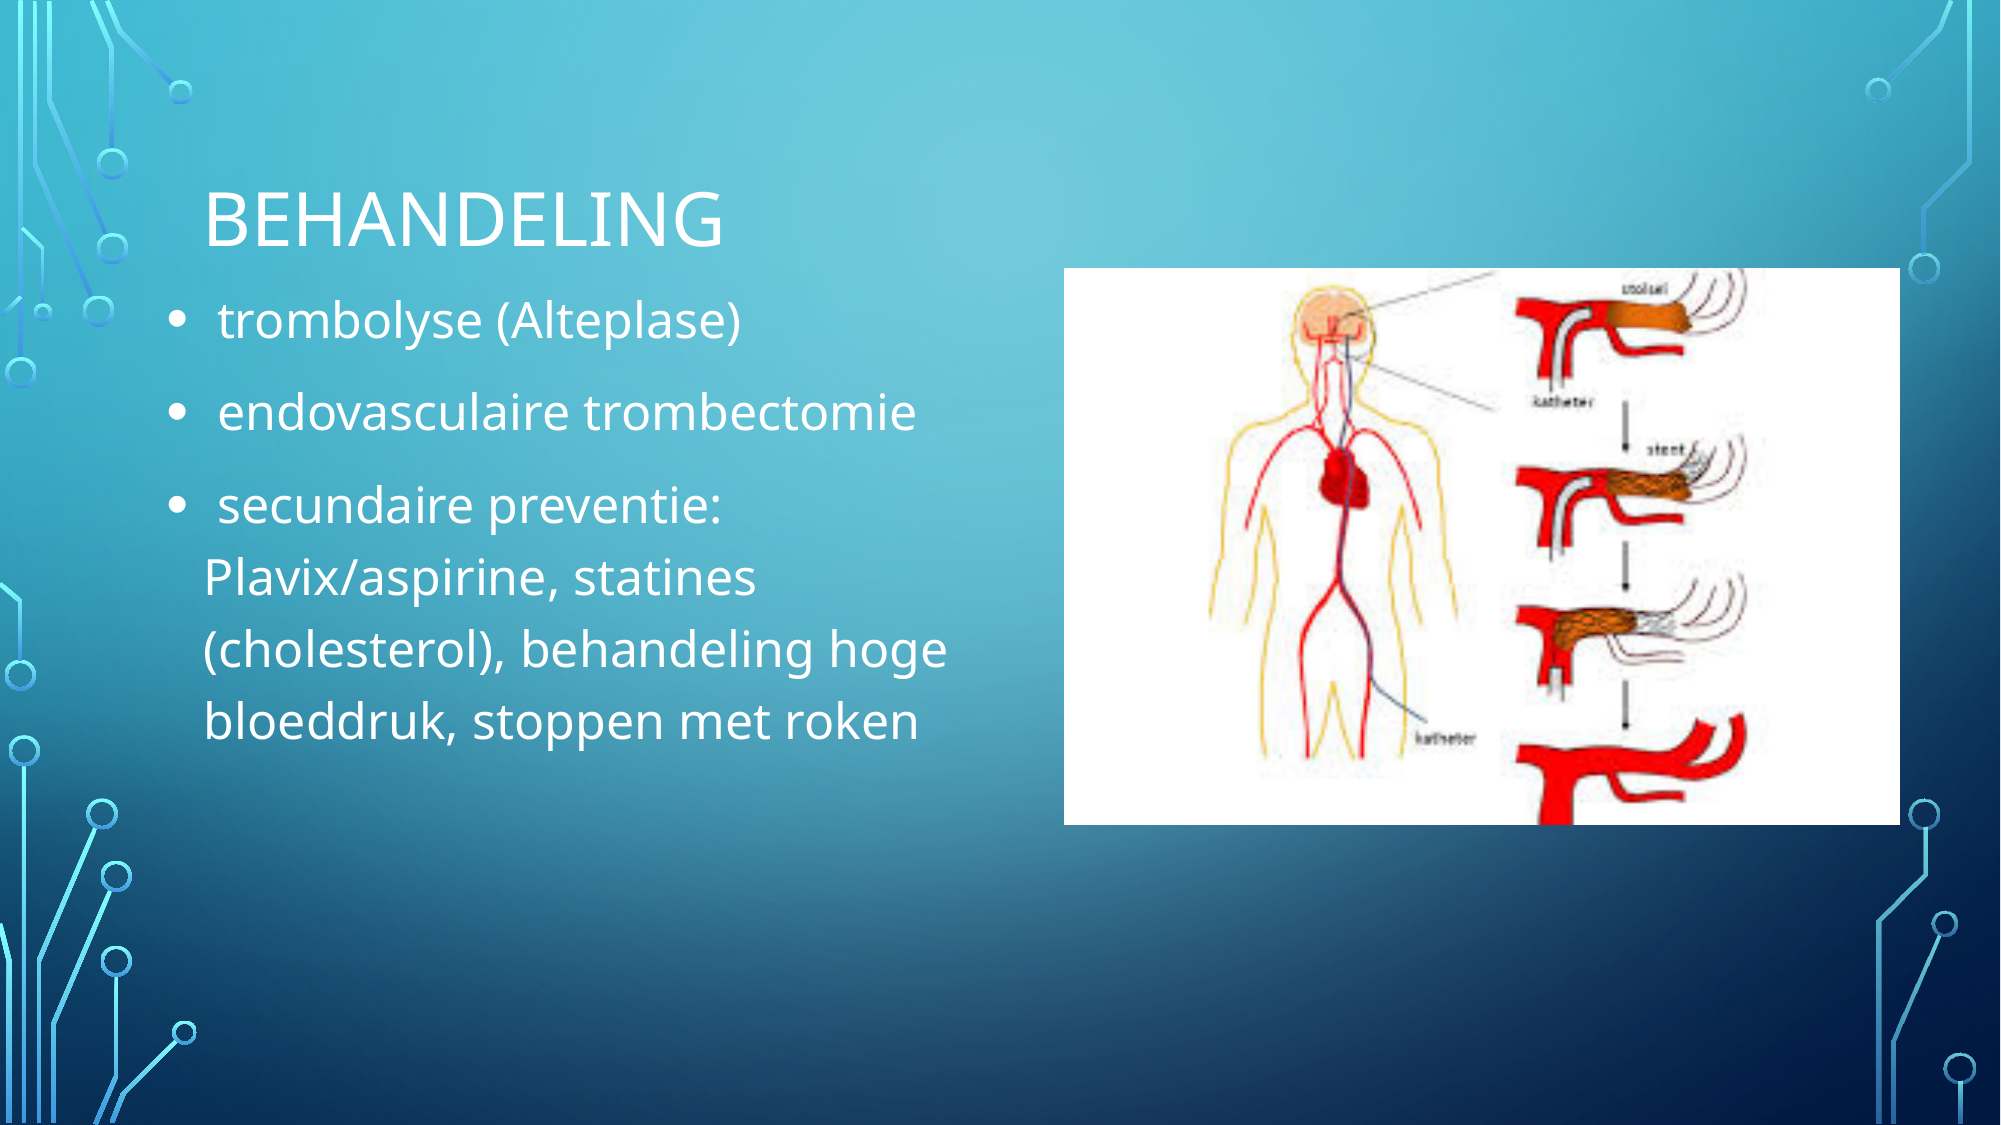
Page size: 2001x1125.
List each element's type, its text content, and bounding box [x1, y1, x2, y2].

list trombolyse (Alteplase) endovasculaire trombectomie secundaire preventie: Plavix/aspirine, statines (cholesterol), behandeling hoge bloeddruk, stoppen met roken [151, 268, 1000, 987]
picture [1063, 268, 1900, 825]
title behandeling [187, 101, 1813, 344]
